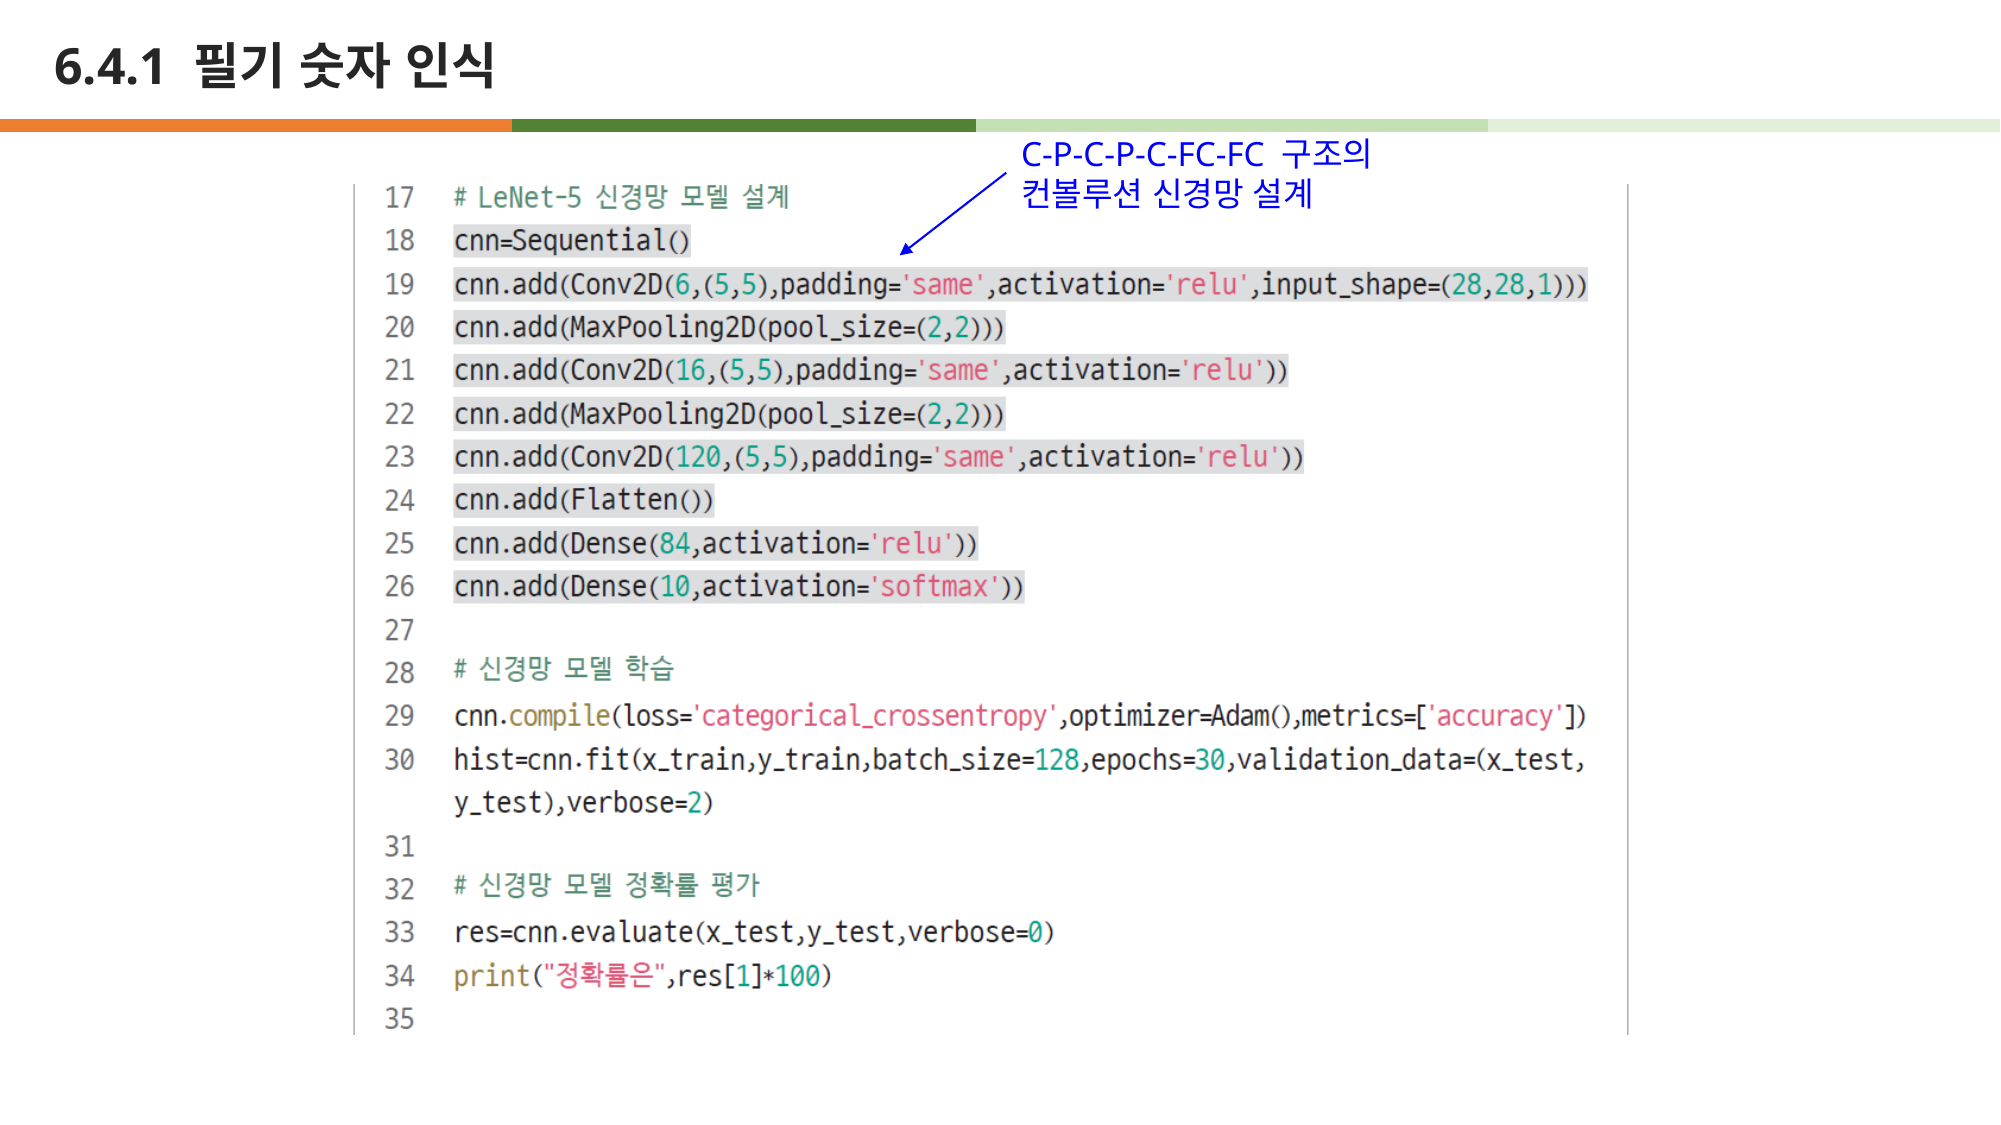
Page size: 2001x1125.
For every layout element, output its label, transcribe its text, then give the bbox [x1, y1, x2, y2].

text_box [899, 173, 1007, 256]
picture [350, 184, 1638, 1035]
title 6.4.1 필기 숫자 인식 [39, 23, 1693, 114]
text_box C-P-C-P-C-FC-FC 구조의 컨볼루션 신경망 설계 [1006, 125, 1408, 184]
